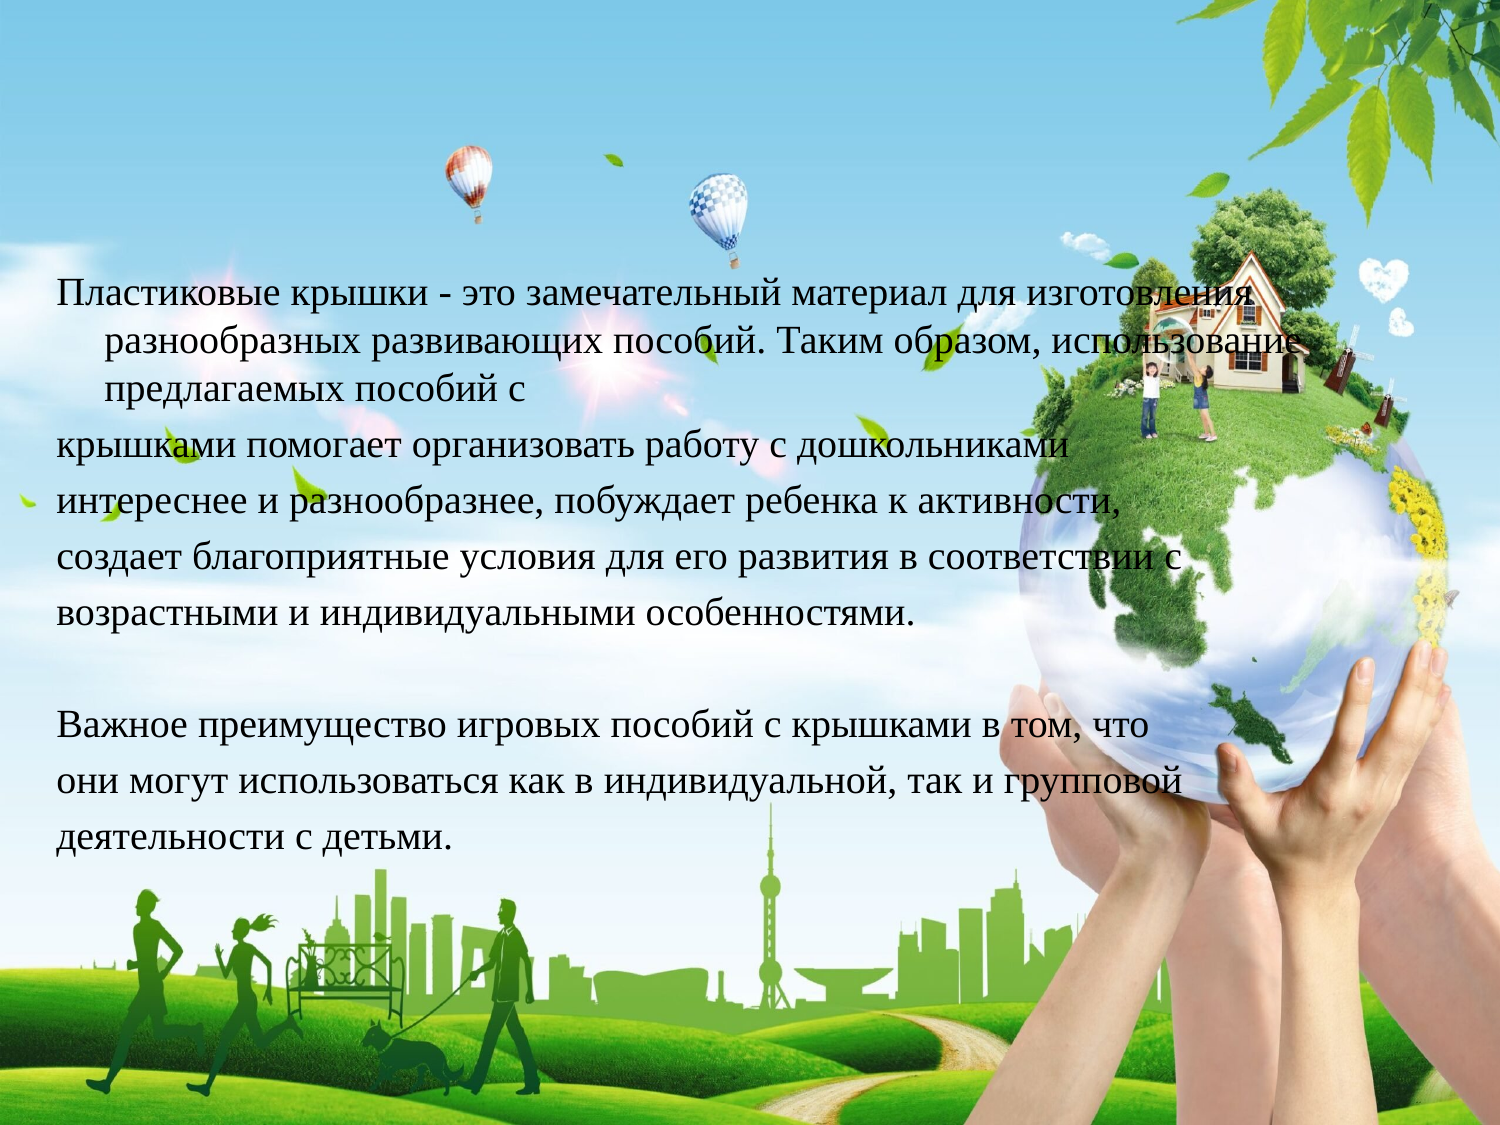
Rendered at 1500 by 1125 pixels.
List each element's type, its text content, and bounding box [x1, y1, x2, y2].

picture [0, 0, 1500, 1125]
list Пластиковые крышки - это замечательный материал для изготовления разнообразных развивающих пособий. Таким образом, использование предлагаемых пособий с крышками помогает организовать работу с дошкольниками интереснее и разнообразнее, побуждает ребенка к активности, создает благоприятные условия для его развития в соответствии с возрастными и индивидуальными особенностями. Важное преимущество игровых пособий с крышками в том, что они могут использоваться как в индивидуальной, так и групповой деятельности с детьми. [41, 90, 1392, 982]
